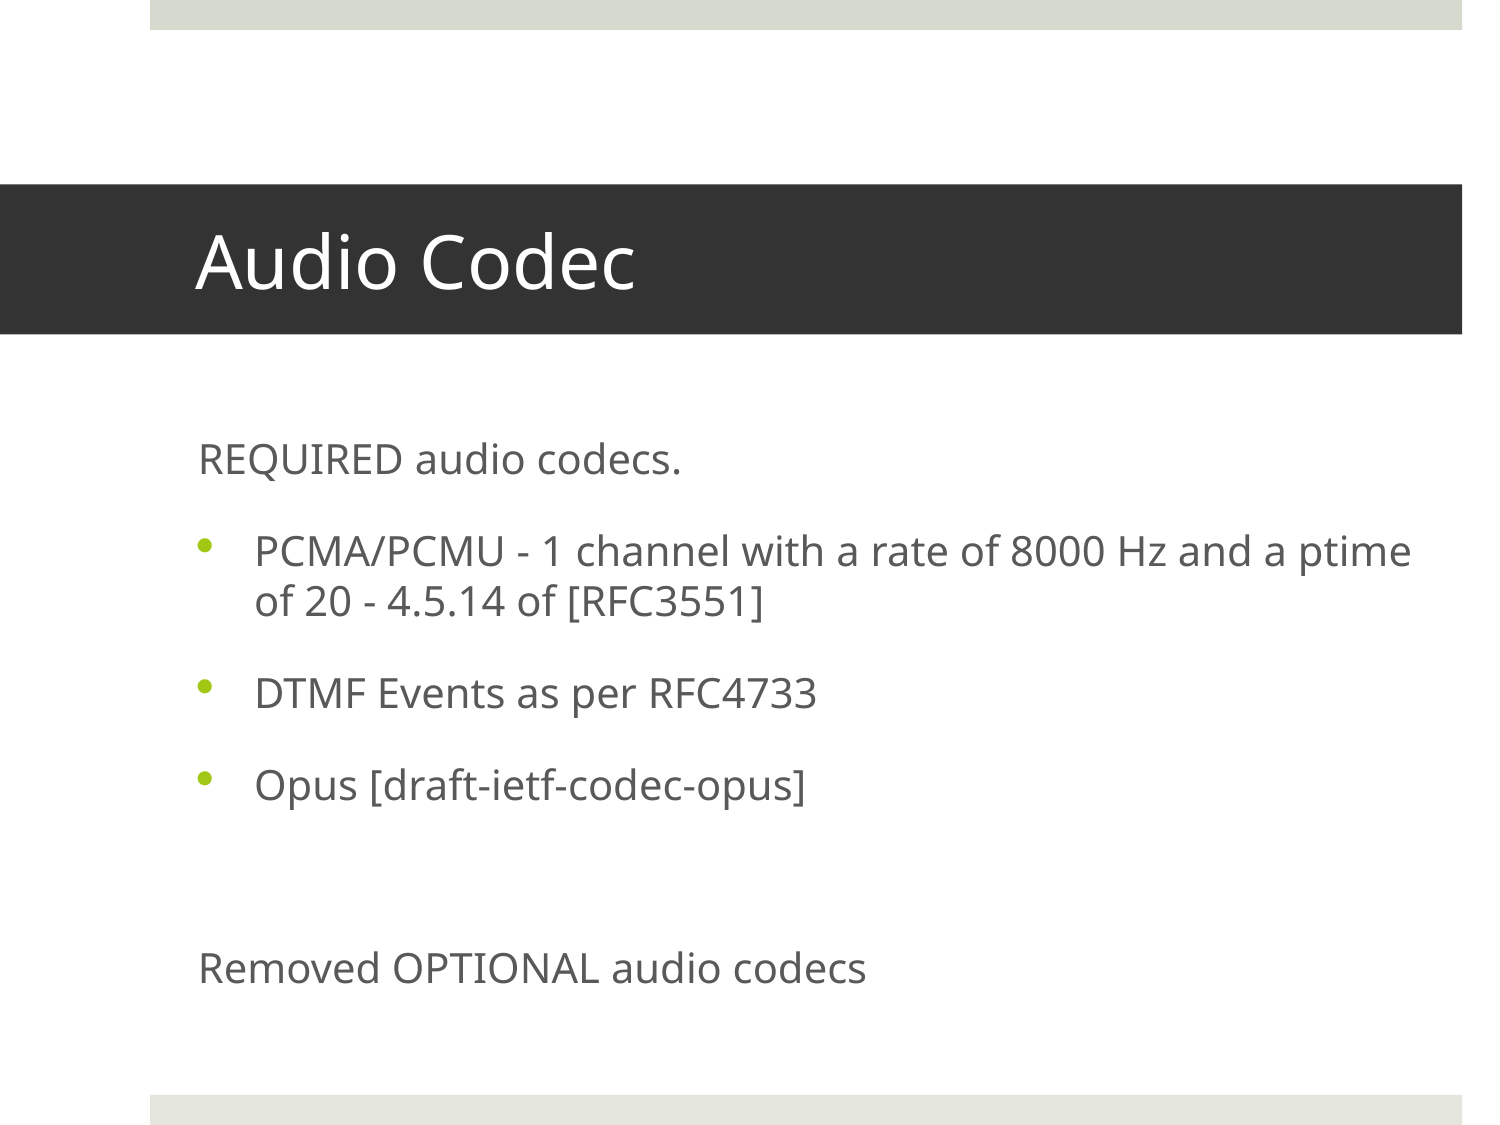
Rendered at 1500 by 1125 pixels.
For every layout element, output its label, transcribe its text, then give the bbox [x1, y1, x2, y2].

list REQUIRED audio codecs. PCMA/PCMU - 1 channel with a rate of 8000 Hz and a ptime of 20 - 4.5.14 of [RFC3551] DTMF Events as per RFC4733 Opus [draft-ietf-codec-opus] Removed OPTIONAL audio codecs [182, 425, 1432, 1028]
title Audio Codec [0, 184, 1463, 335]
